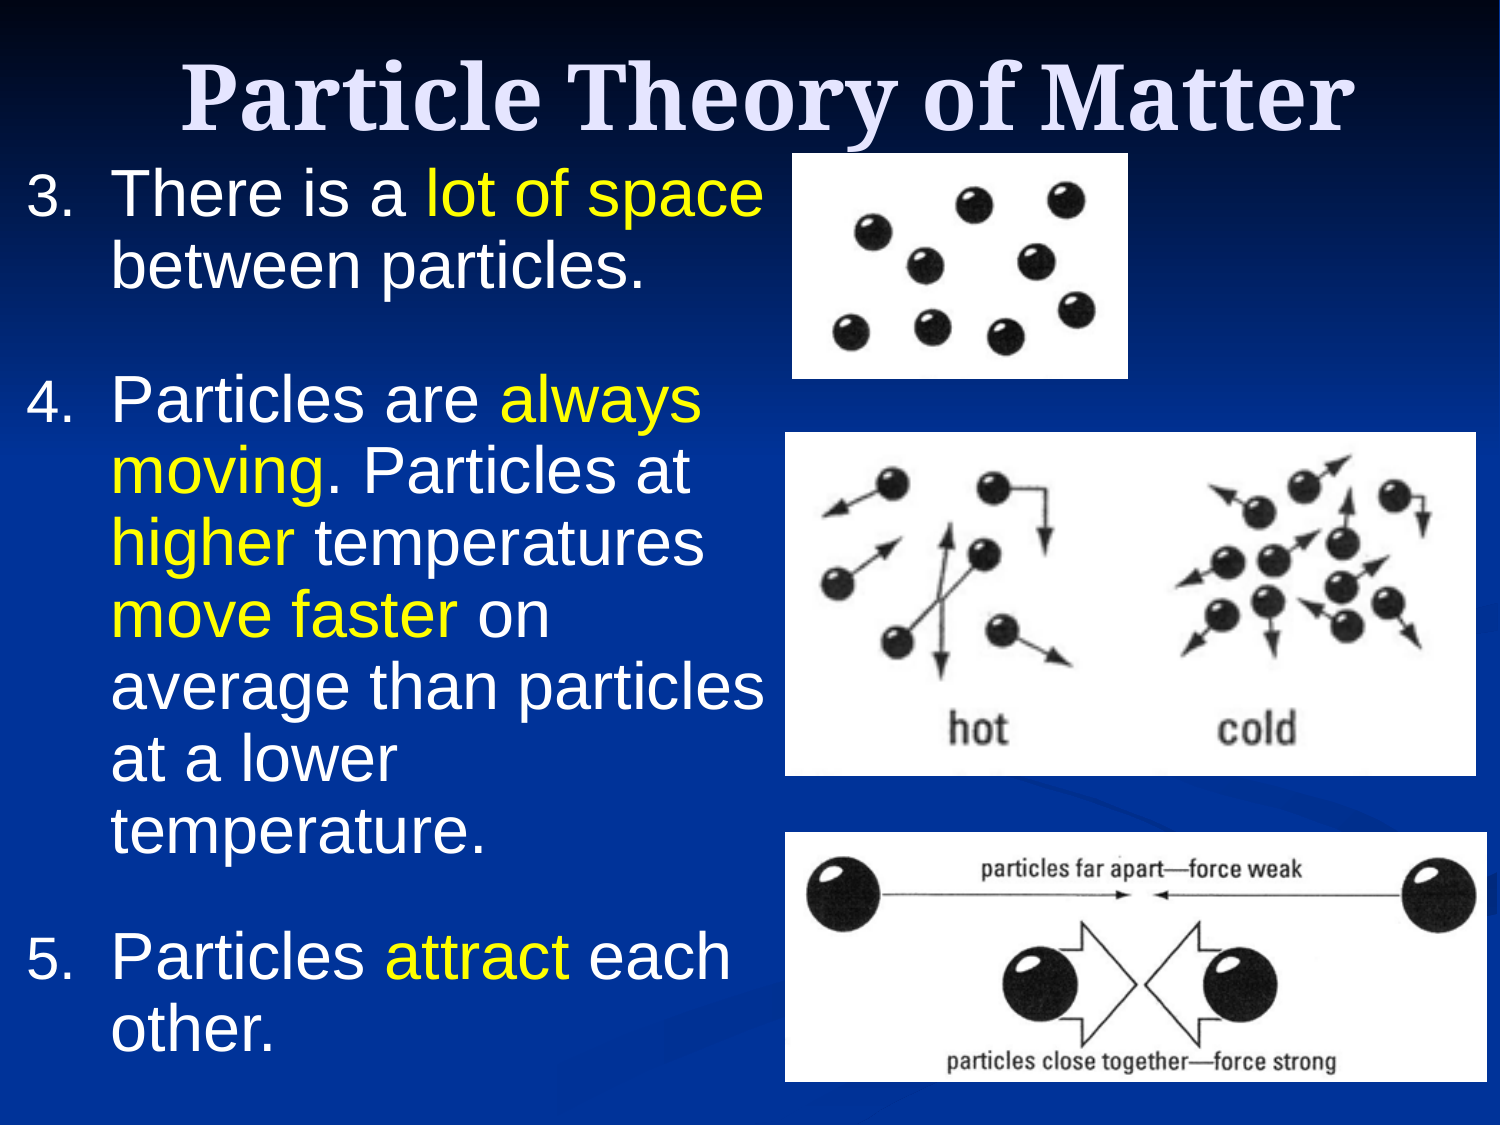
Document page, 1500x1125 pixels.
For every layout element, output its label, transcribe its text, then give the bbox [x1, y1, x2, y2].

picture [792, 153, 1128, 379]
title Particle Theory of Matter [76, 0, 1461, 188]
picture [785, 832, 1487, 1082]
list There is a lot of space between particles. Particles are always moving. Particles at higher temperatures move faster on average than particles at a lower temperature. Particles attract each other. [10, 151, 786, 1084]
picture [785, 432, 1477, 776]
